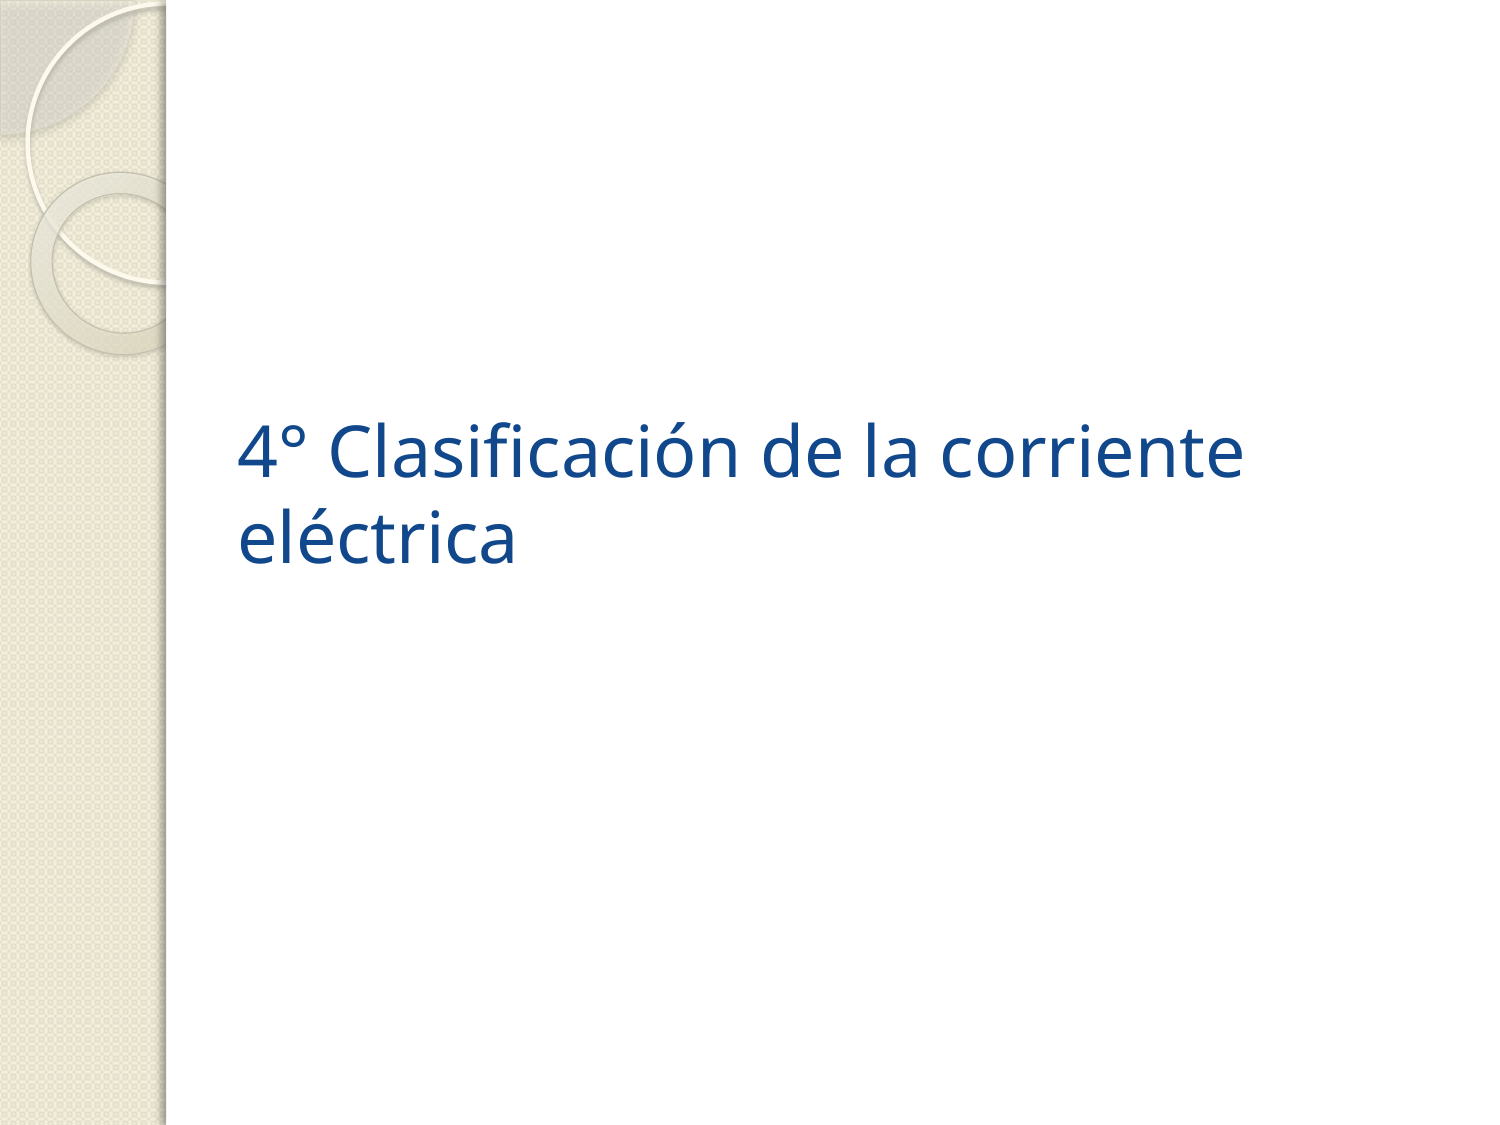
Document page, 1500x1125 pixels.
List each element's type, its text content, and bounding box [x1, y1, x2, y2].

title 4° Clasificación de la corriente eléctrica [222, 398, 1453, 586]
